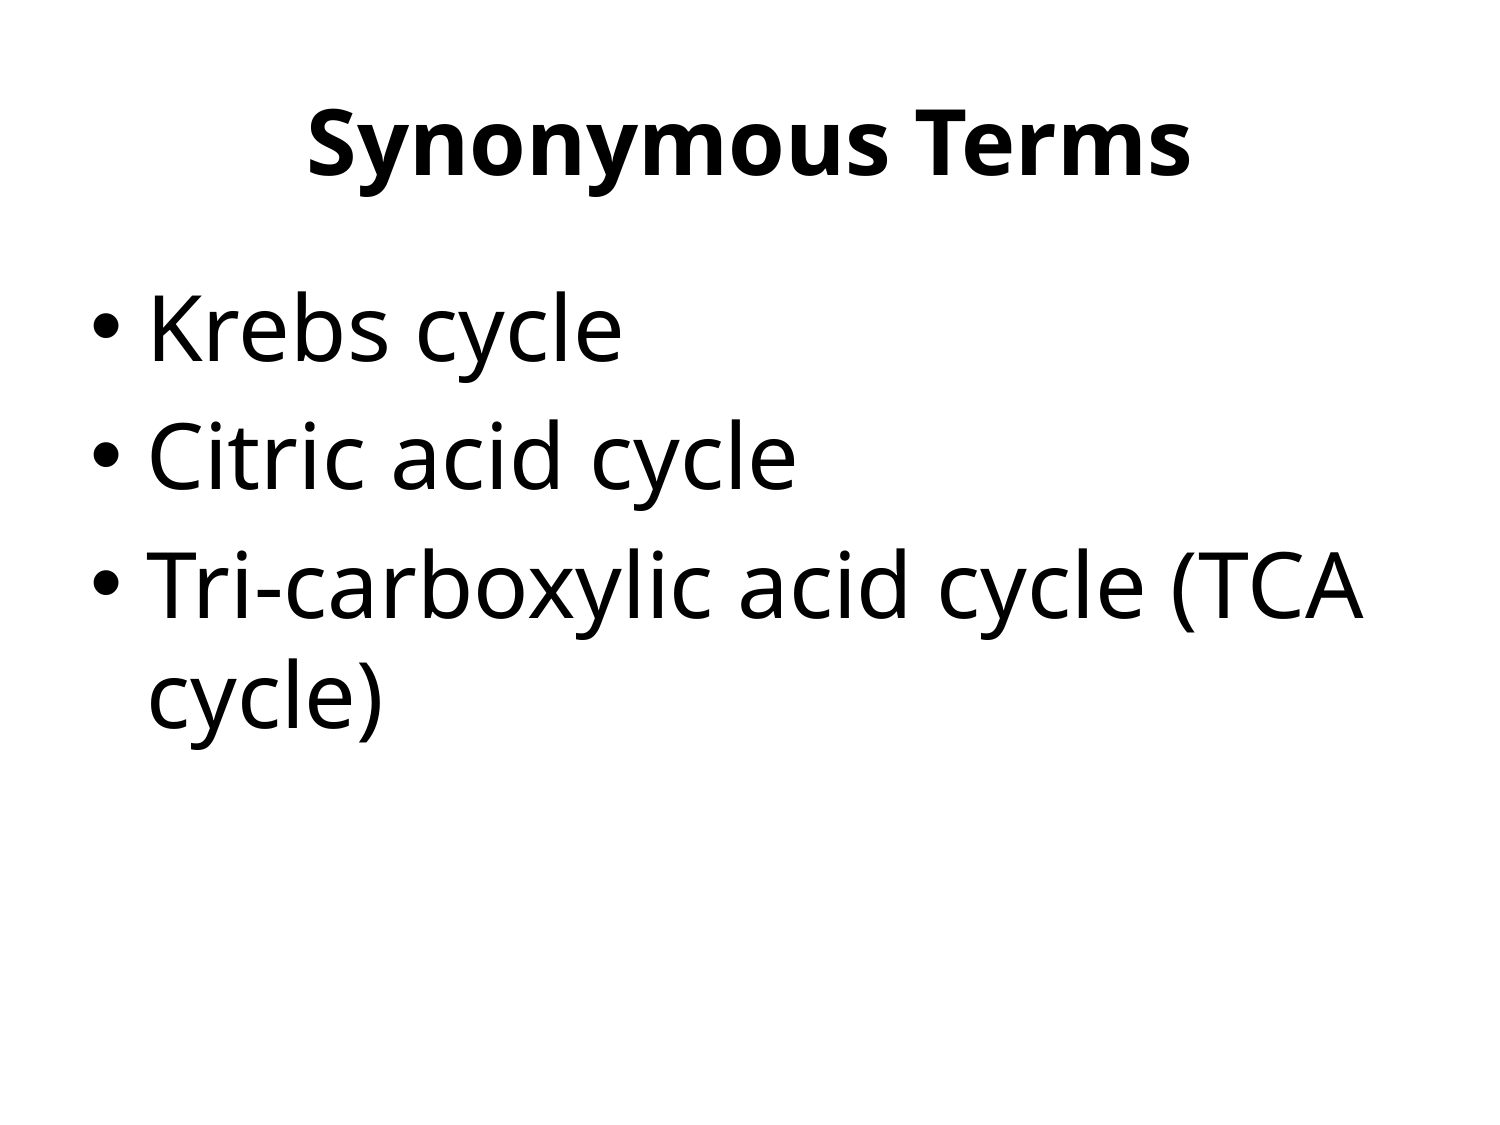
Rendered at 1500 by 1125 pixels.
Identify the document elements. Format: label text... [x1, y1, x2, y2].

title Synonymous Terms [74, 44, 1426, 233]
list Krebs cycle Citric acid cycle Tri-carboxylic acid cycle (TCA cycle) [74, 262, 1426, 826]
